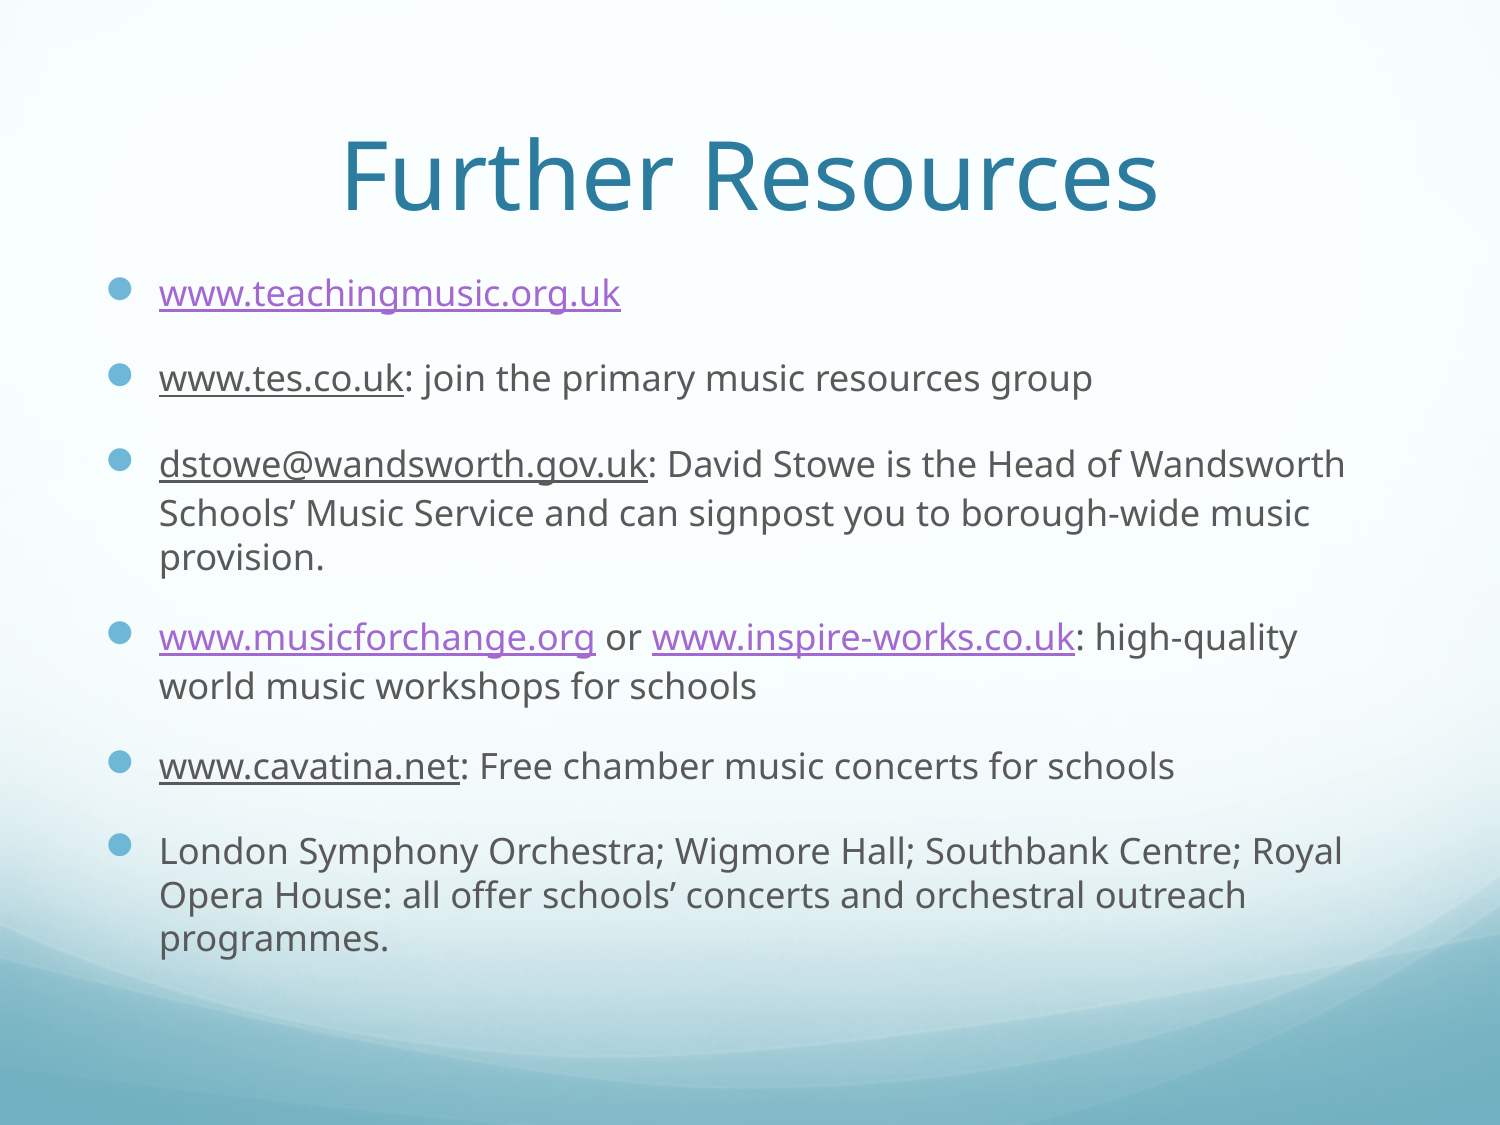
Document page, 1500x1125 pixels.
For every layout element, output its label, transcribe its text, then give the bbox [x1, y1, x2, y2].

title Further Resources [90, 17, 1410, 237]
list www.teachingmusic.org.uk www.tes.co.uk: join the primary music resources group dstowe@wandsworth.gov.uk: David Stowe is the Head of Wandsworth Schools’ Music Service and can signpost you to borough-wide music provision. www.musicforchange.org or www.inspire-works.co.uk: high-quality world music workshops for schools www.cavatina.net: Free chamber music concerts for schools London Symphony Orchestra; Wigmore Hall; Southbank Centre; Royal Opera House: all offer schools’ concerts and orchestral outreach programmes. [90, 262, 1410, 975]
